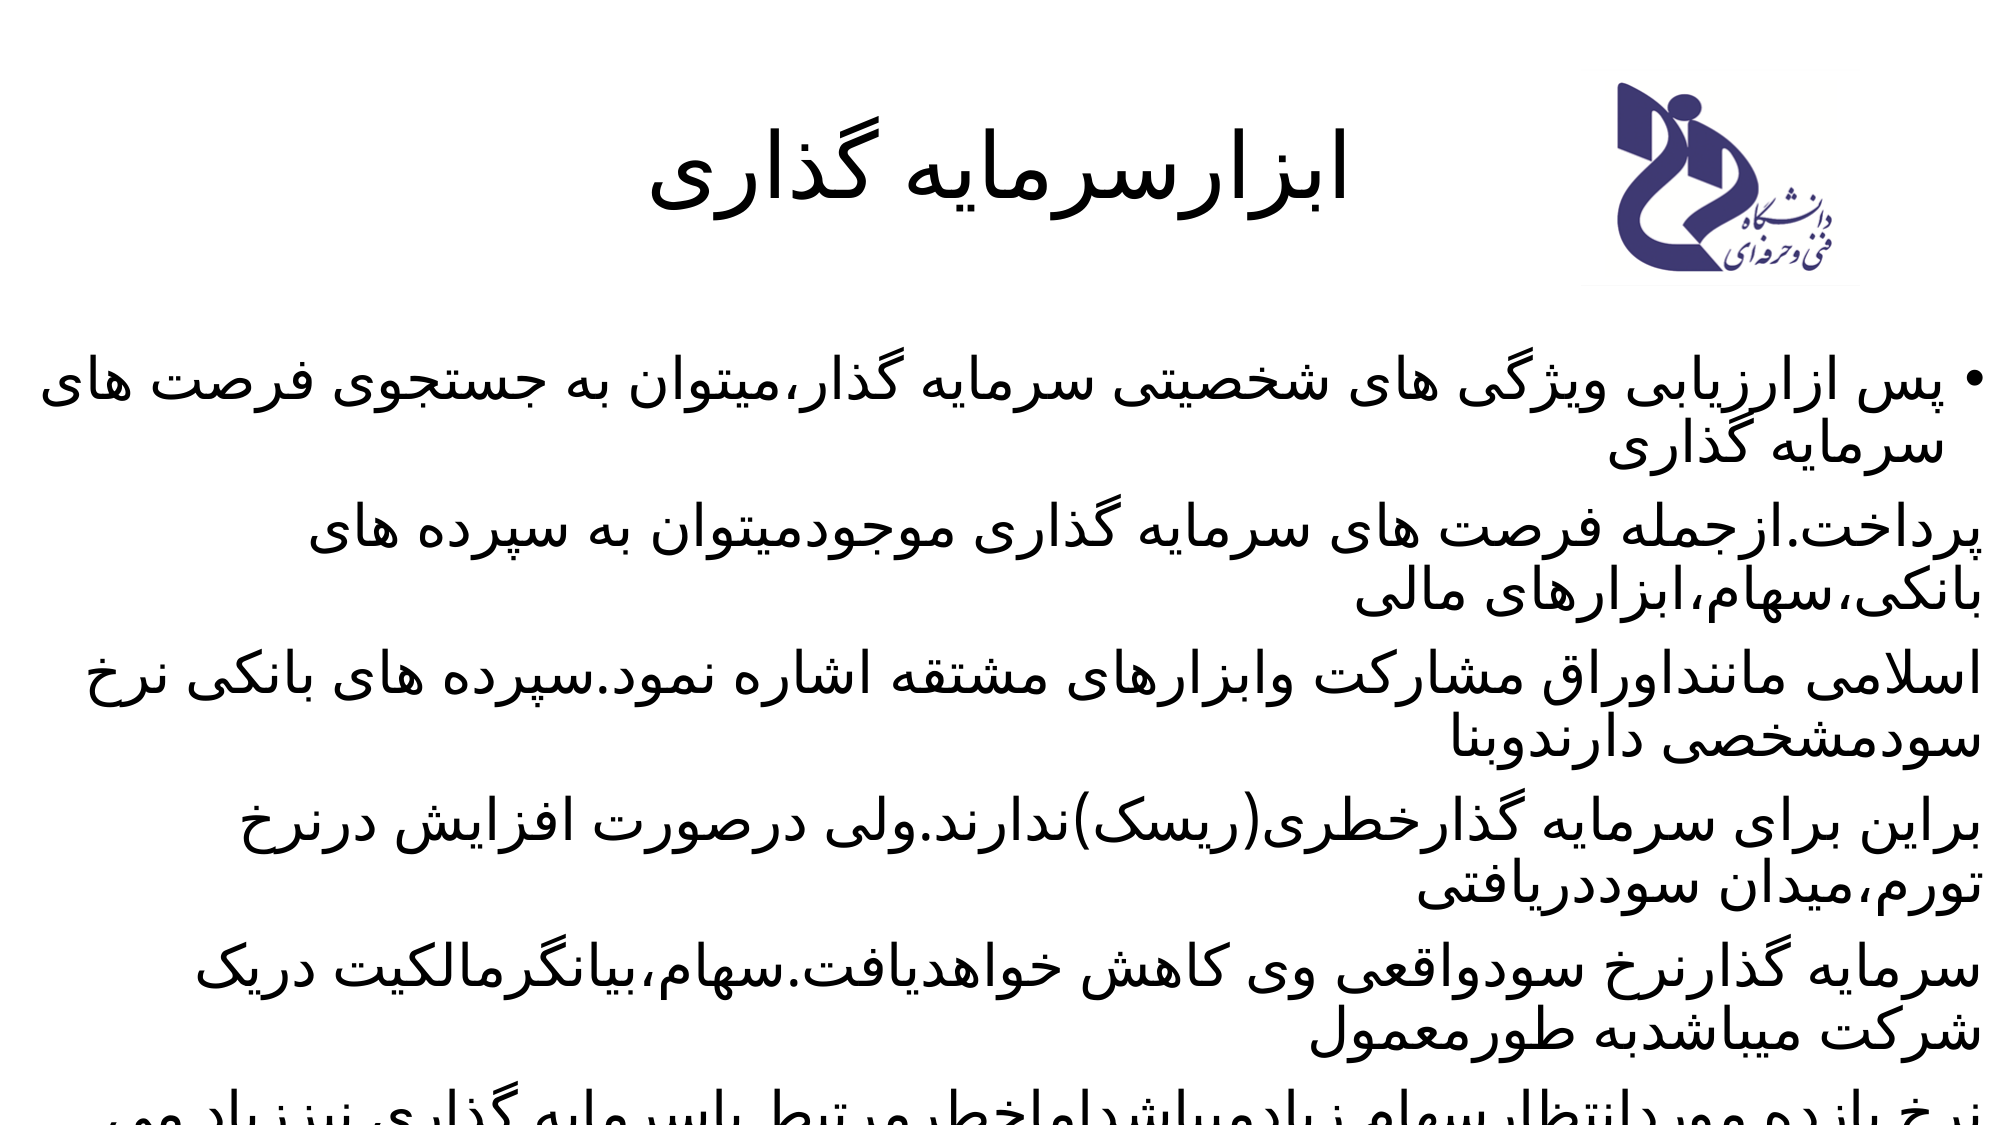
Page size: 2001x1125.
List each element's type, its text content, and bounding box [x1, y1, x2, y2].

picture [1581, 69, 1863, 289]
list پس ازارزیابی ویژگی های شخصیتی سرمایه گذار،میتوان به جستجوی فرصت های سرمایه گذاری پرداخت.ازجمله فرصت های سرمایه گذاری موجودمیتوان به سپرده های بانکی،سهام،ابزارهای مالی اسلامی ماننداوراق مشارکت وابزارهای مشتقه اشاره نمود.سپرده های بانکی نرخ سودمشخصی دارندوبنا براین برای سرمایه گذارخطری(ریسک)ندارند.ولی درصورت افزایش درنرخ تورم،میدان سوددریافتی سرمایه گذارنرخ سودواقعی وی کاهش خواهدیافت.سهام،بیانگرمالکیت دریک شرکت میباشدبه طورمعمول نرخ بازده موردانتظارسهام زیادمیباشداماخطرمرتبط باسرمایه گذاری نیززیاد می باشد. [0, 341, 2000, 1125]
title ابزارسرمایه گذاری [137, 59, 1863, 278]
